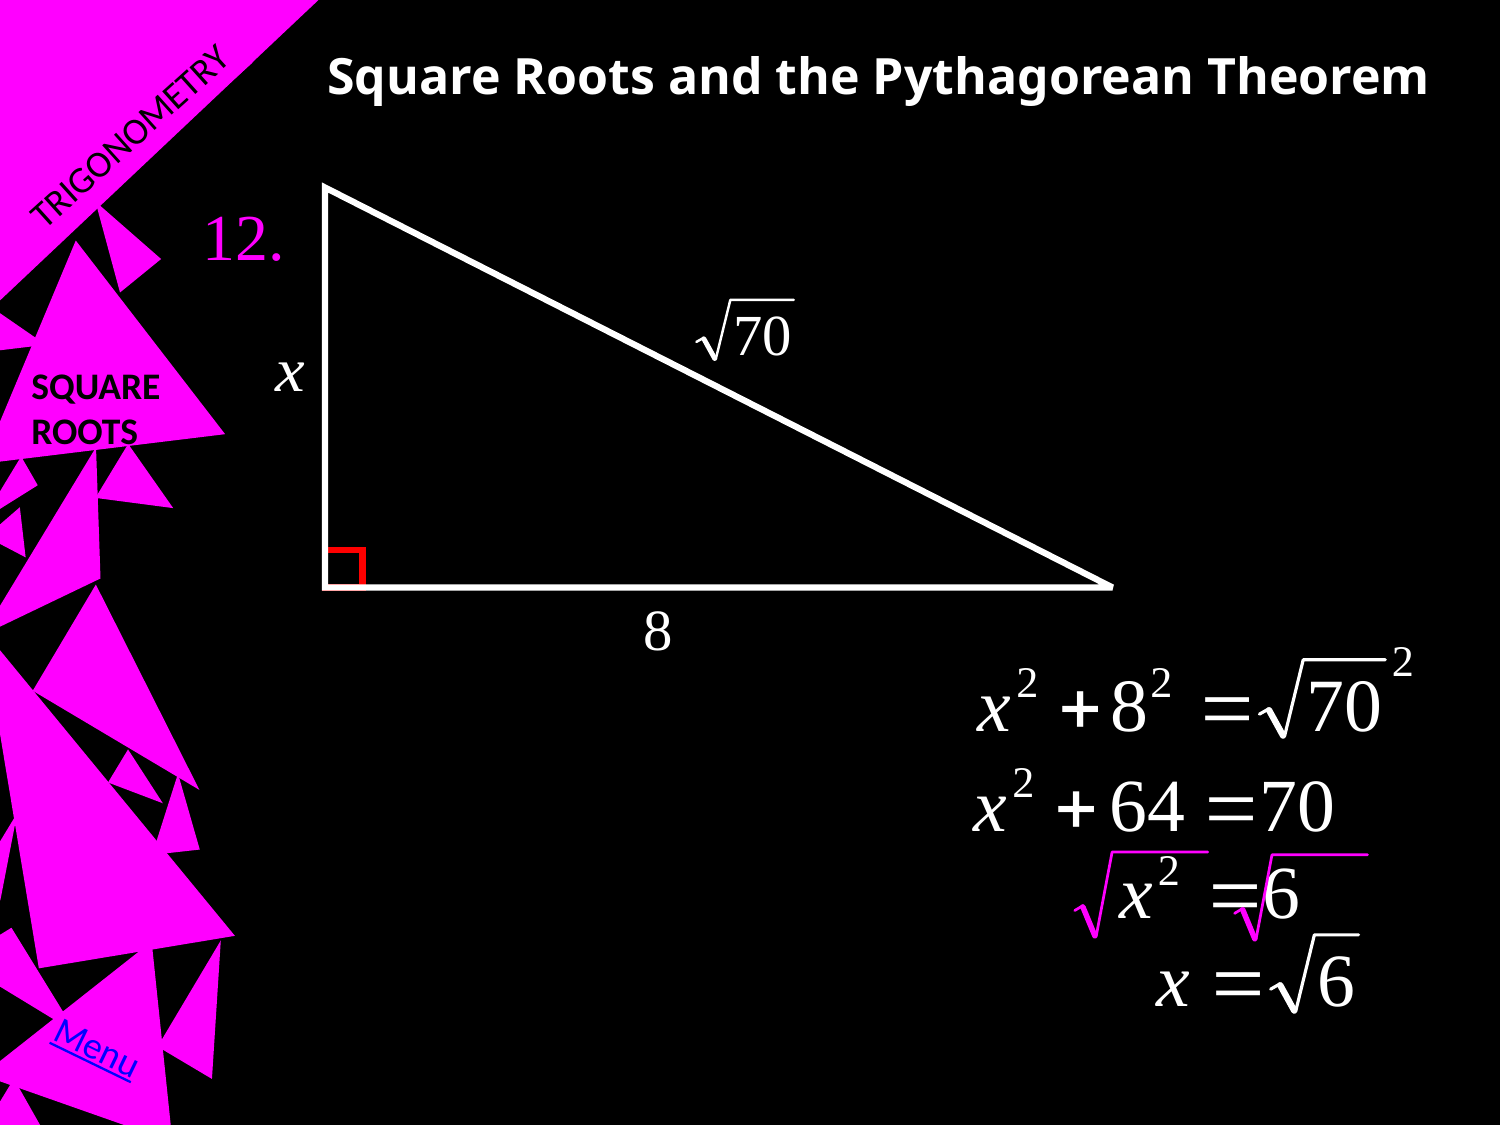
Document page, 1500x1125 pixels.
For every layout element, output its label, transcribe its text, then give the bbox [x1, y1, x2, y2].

text_box Square Roots and the Pythagorean Theorem [326, 37, 1500, 113]
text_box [1062, 859, 1135, 948]
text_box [1222, 840, 1376, 918]
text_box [199, 199, 294, 277]
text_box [0, 0, 321, 1125]
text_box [636, 596, 682, 666]
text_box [958, 749, 1351, 851]
text_box [326, 188, 1113, 588]
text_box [685, 287, 808, 375]
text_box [262, 349, 312, 404]
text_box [1141, 918, 1376, 1032]
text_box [1104, 837, 1313, 938]
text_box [962, 624, 1430, 757]
